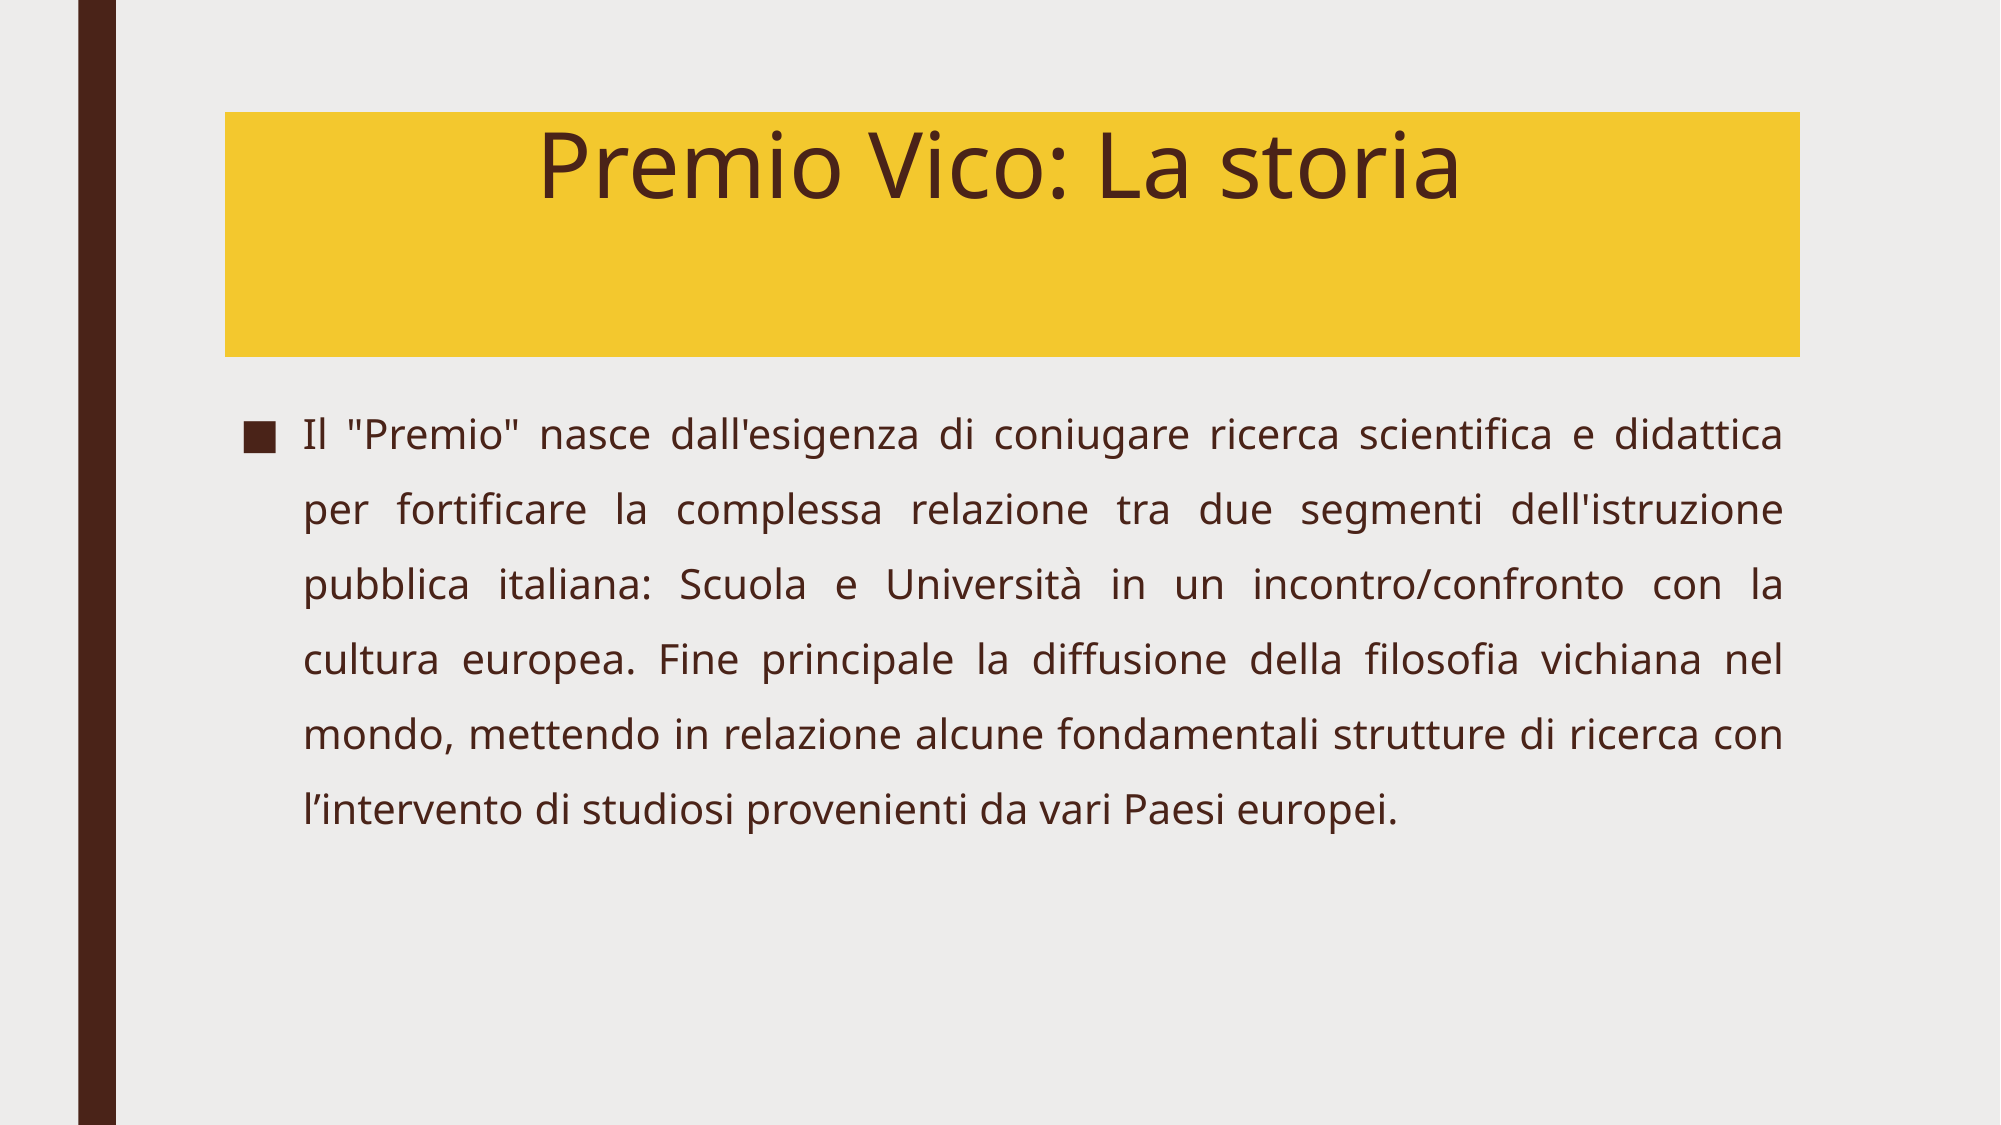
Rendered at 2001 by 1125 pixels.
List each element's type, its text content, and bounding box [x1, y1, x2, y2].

title Premio Vico: La storia [225, 112, 1800, 357]
list Il "Premio" nasce dall'esigenza di coniugare ricerca scientifica e didattica per fortificare la complessa relazione tra due segmenti dell'istruzione pubblica italiana: Scuola e Università in un incontro/confronto con la cultura europea. Fine principale la diffusione della filosofia vichiana nel mondo, mettendo in relazione alcune fondamentali strutture di ricerca con l’intervento di studiosi provenienti da vari Paesi europei. [225, 375, 1800, 963]
